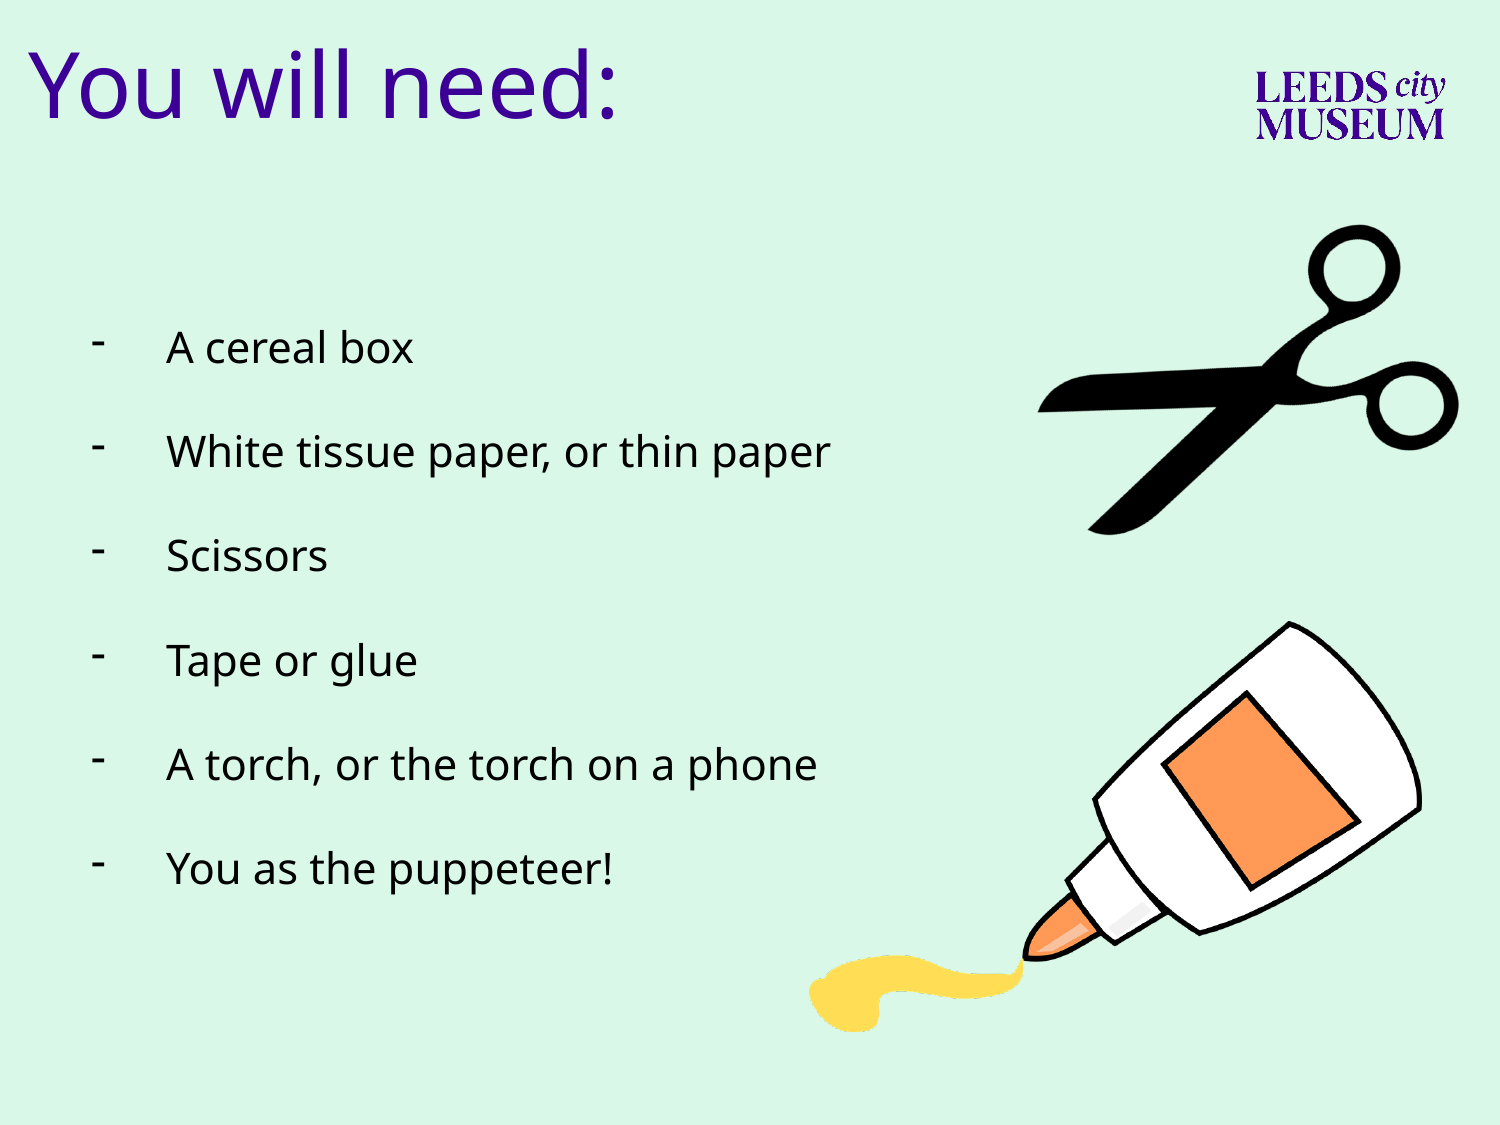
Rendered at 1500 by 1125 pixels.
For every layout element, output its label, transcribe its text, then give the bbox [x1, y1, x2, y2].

picture [1010, 206, 1479, 585]
title You will need: [0, 19, 668, 161]
picture [1222, 11, 1479, 199]
text_box A cereal box White tissue paper, or thin paper Scissors Tape or glue A torch, or the torch on a phone You as the puppeteer! [76, 260, 1116, 910]
picture [808, 621, 1423, 1033]
